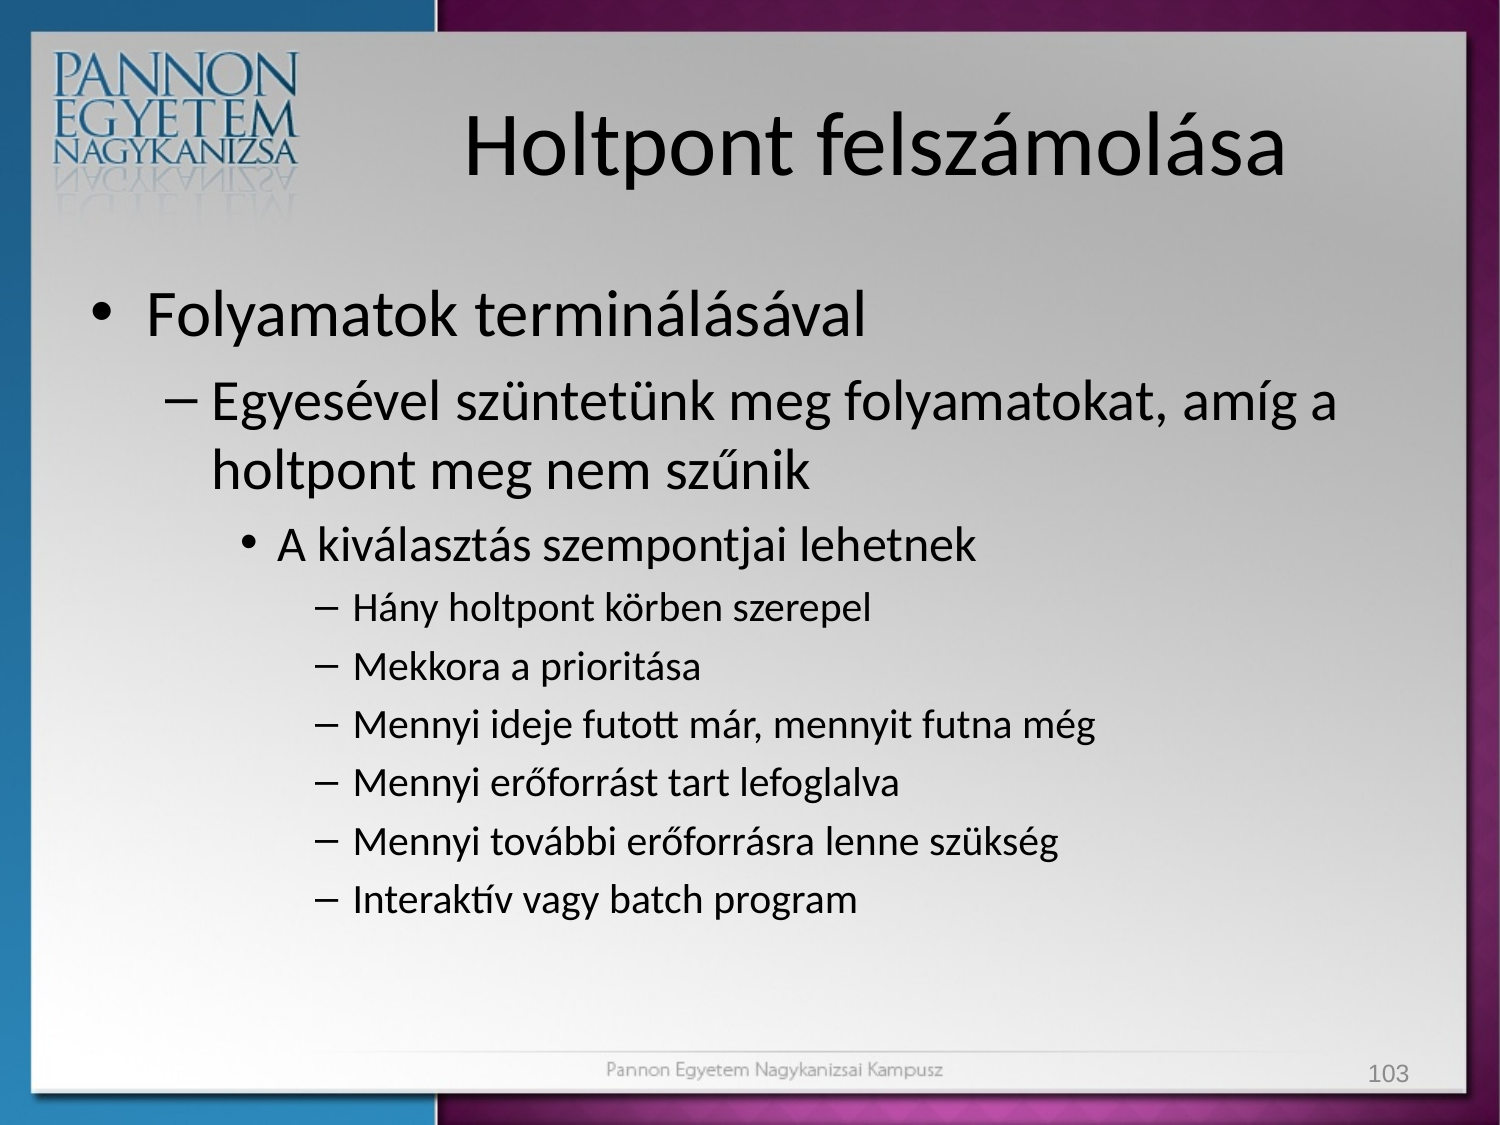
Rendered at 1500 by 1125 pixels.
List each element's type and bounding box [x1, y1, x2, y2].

list [75, 262, 1425, 1038]
slide_number [1074, 1042, 1425, 1103]
title [328, 45, 1425, 233]
picture [0, 0, 1500, 1125]
